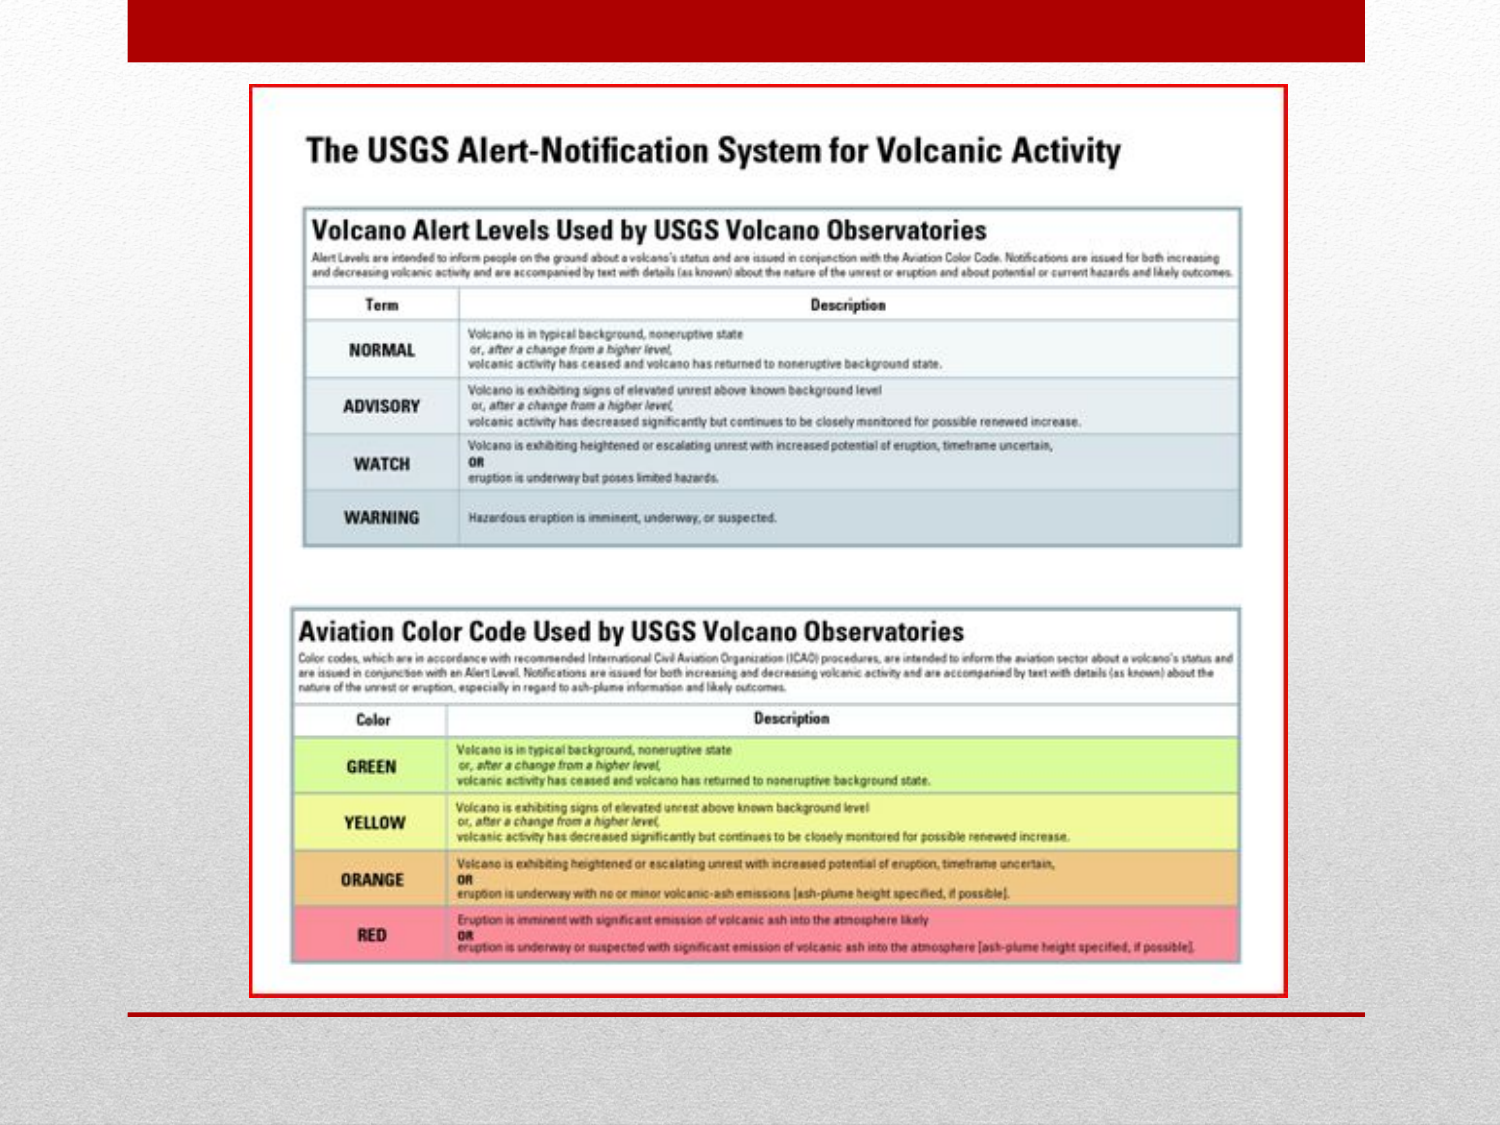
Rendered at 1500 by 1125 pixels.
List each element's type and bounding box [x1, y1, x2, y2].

picture [249, 83, 1289, 999]
